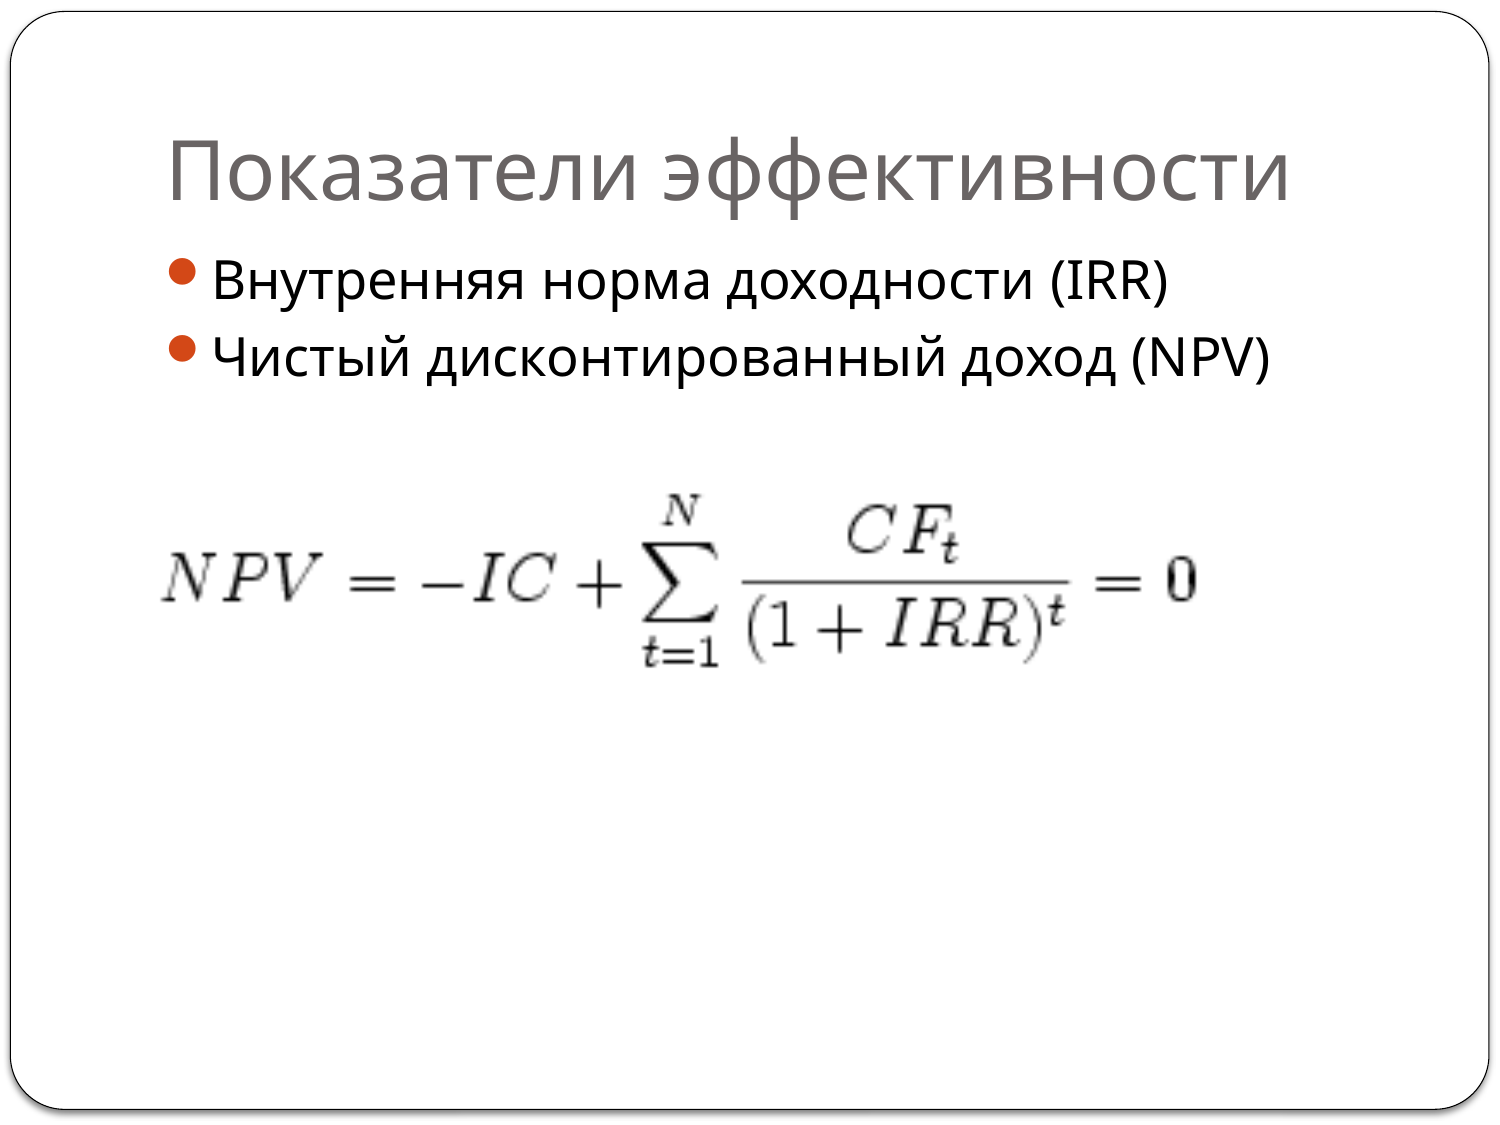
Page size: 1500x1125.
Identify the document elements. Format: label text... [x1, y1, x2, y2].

list Внутренняя норма доходности (IRR) Чистый дисконтированный доход (NPV) [149, 237, 1426, 988]
picture [152, 491, 1207, 675]
title Показатели эффективности [149, 44, 1426, 233]
